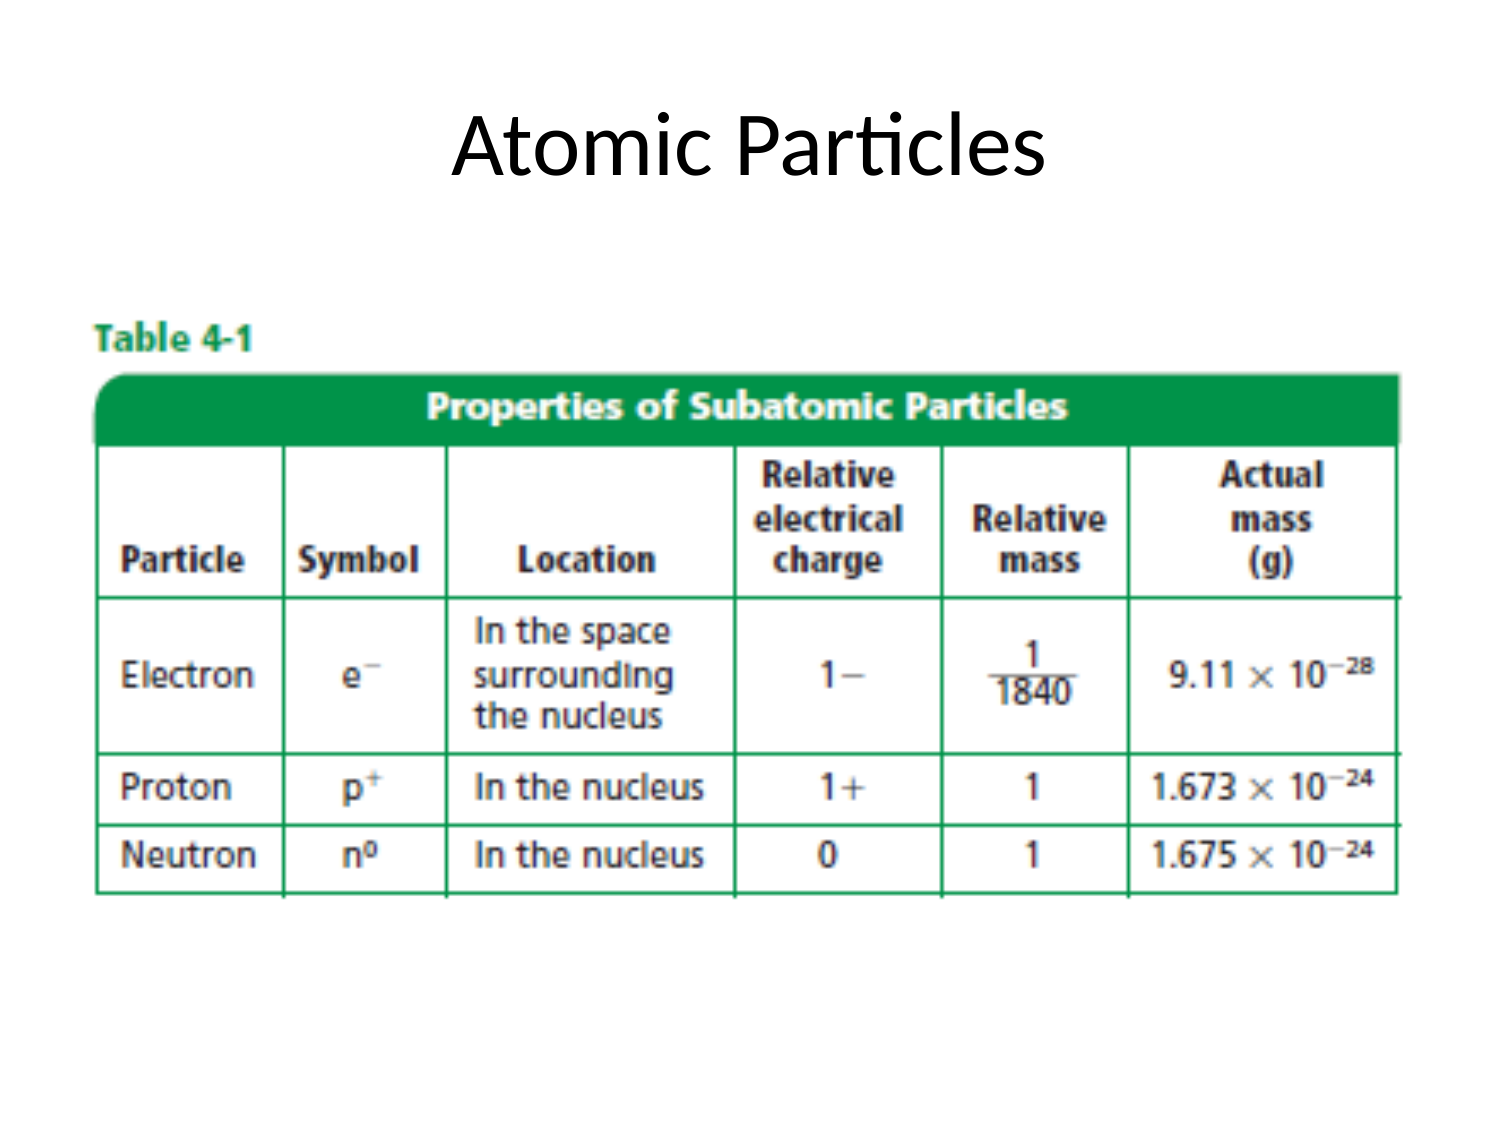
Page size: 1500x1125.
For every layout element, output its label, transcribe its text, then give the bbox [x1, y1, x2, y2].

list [83, 312, 1413, 913]
title Atomic Particles [75, 45, 1425, 233]
